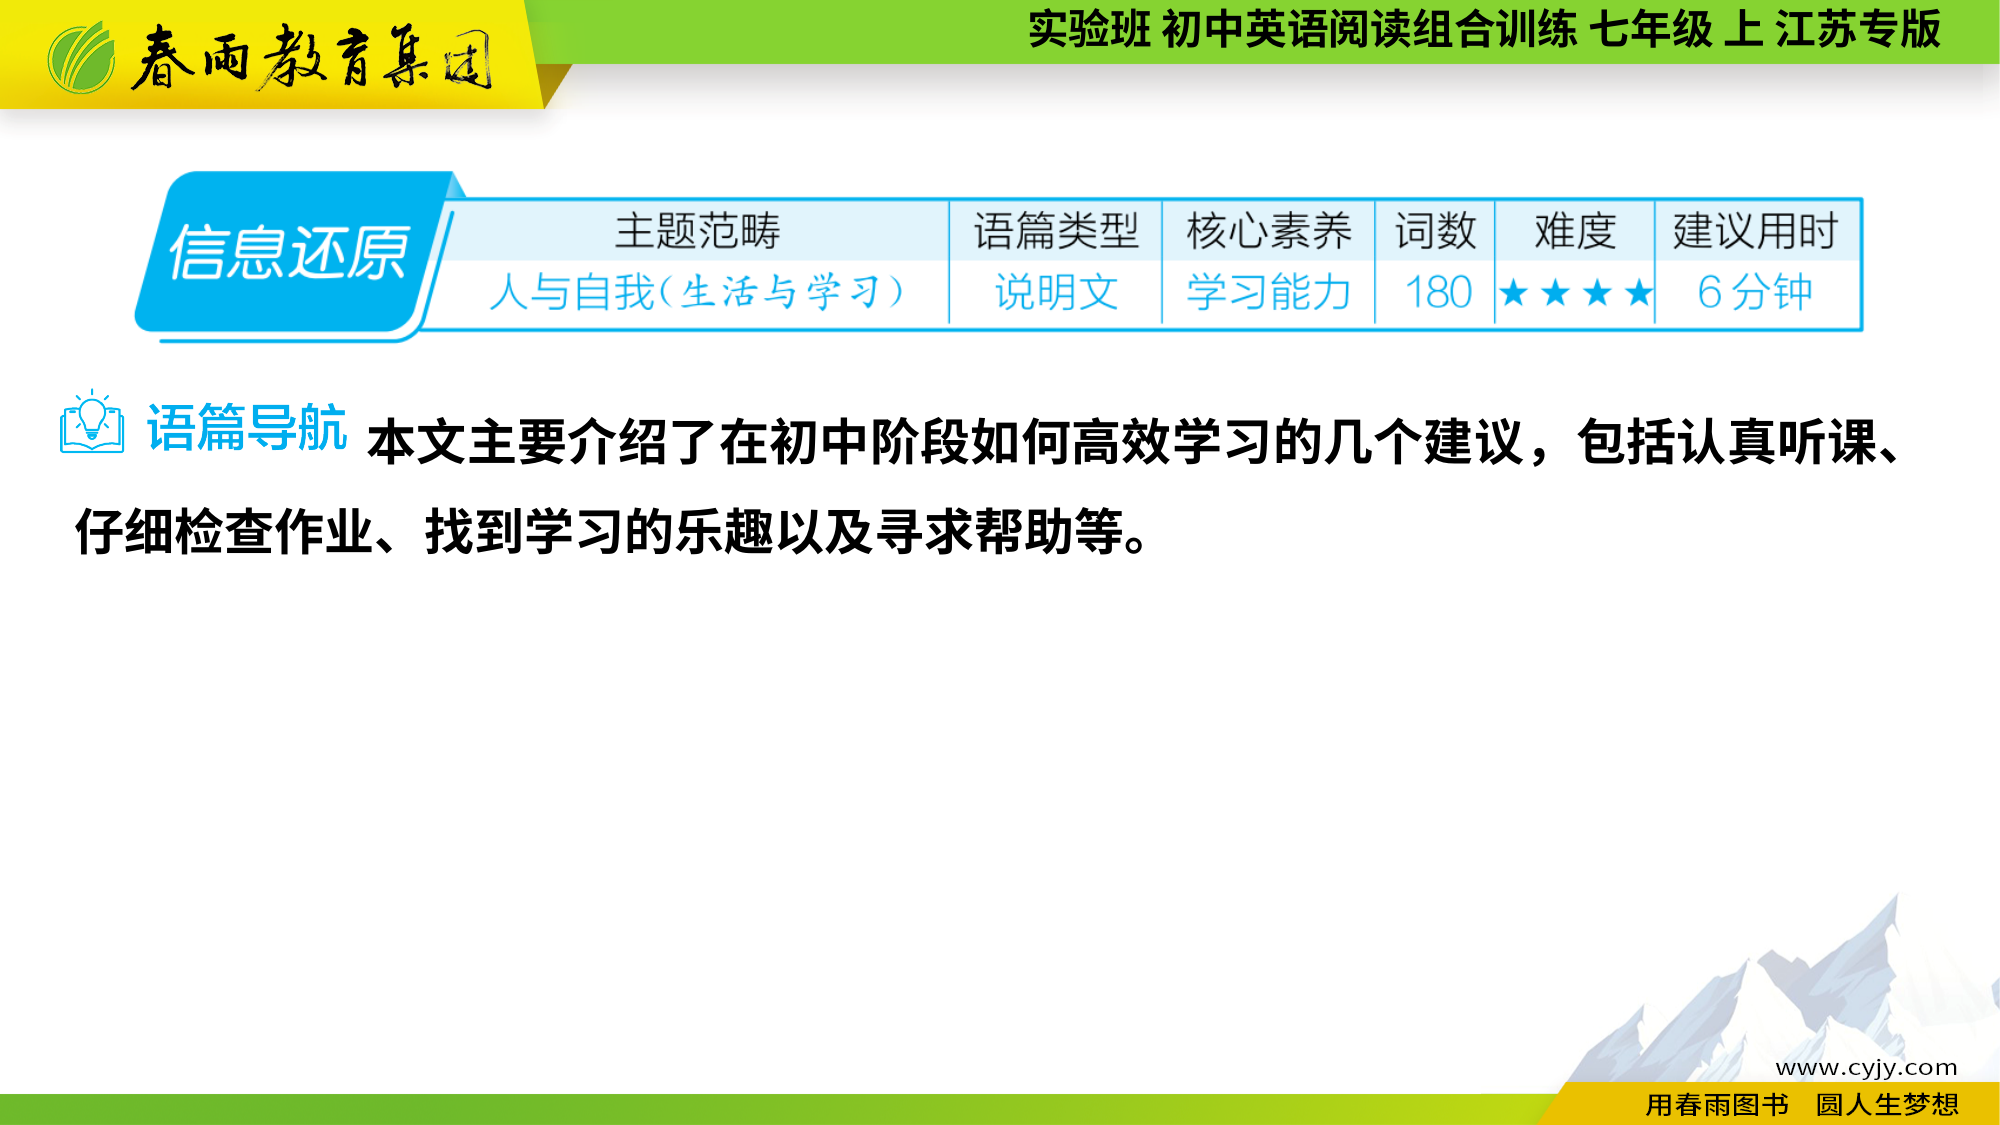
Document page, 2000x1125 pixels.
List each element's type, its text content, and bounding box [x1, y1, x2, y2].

list 本文主要介绍了在初中阶段如何高效学习的几个建议，包括认真听课、仔细检查作业、找到学习的乐趣以及寻求帮助等。 [59, 372, 1944, 559]
picture [0, 0, 2000, 1125]
